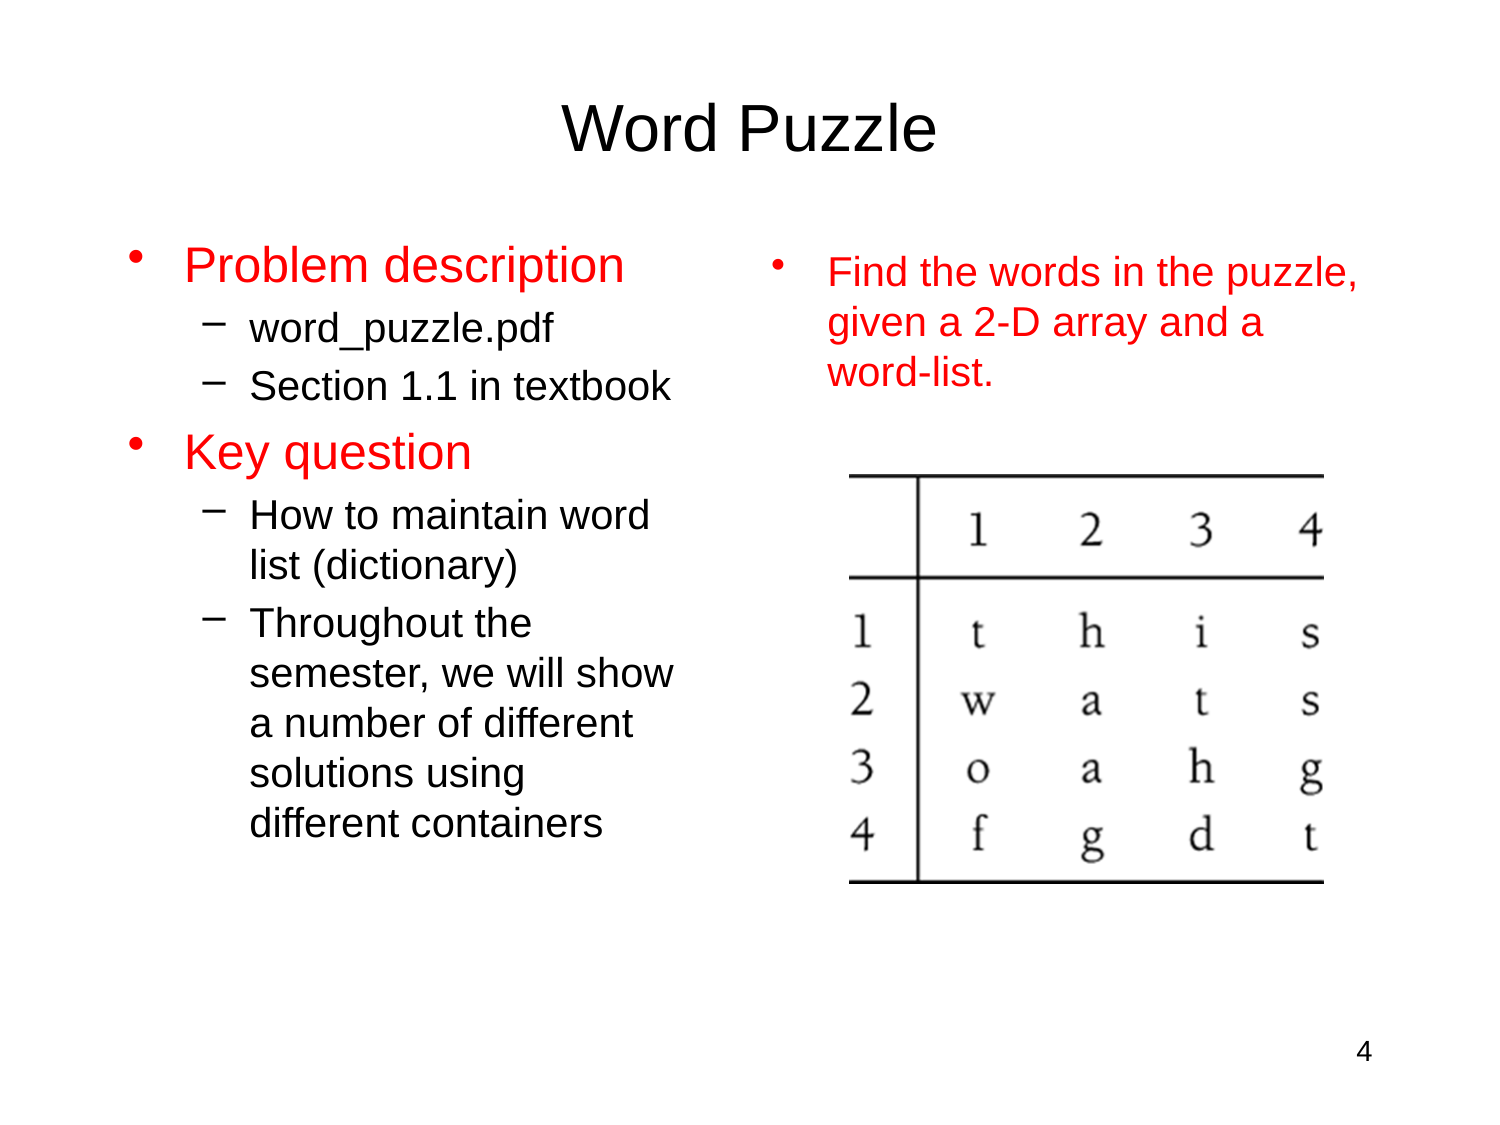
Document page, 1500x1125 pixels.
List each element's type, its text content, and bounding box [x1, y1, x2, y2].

list Problem description word_puzzle.pdf Section 1.1 in textbook Key question How to maintain word list (dictionary) Throughout the semester, we will show a number of different solutions using different containers [112, 224, 701, 1001]
picture [849, 474, 1325, 885]
title Word Puzzle [112, 62, 1388, 188]
text_box Find the words in the puzzle, given a 2-D array and a word-list. [756, 237, 1382, 1013]
slide_number 4 [1074, 1024, 1388, 1101]
